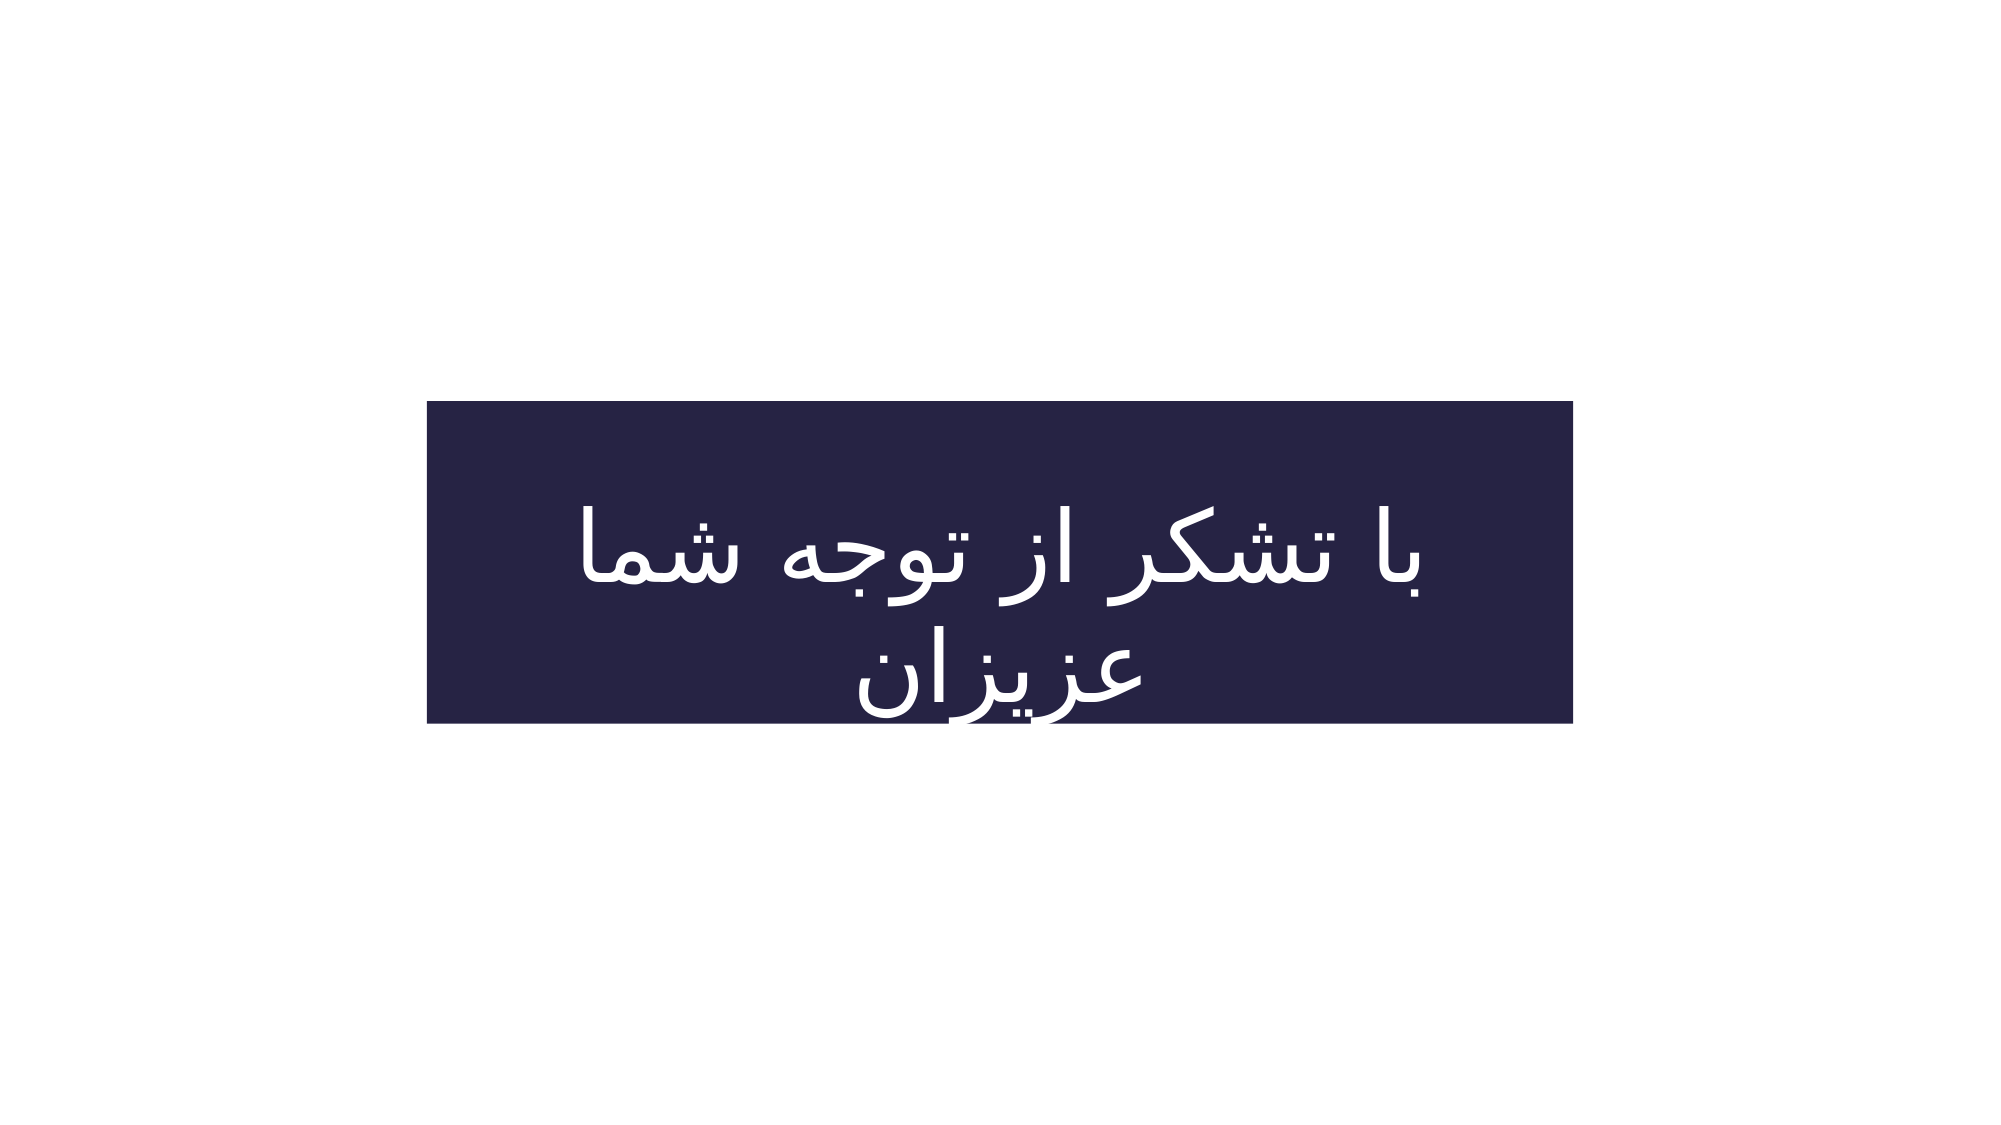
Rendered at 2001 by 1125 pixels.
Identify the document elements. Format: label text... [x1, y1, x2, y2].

text_box با تشکر از توجه شما عزیزان [427, 474, 1577, 730]
